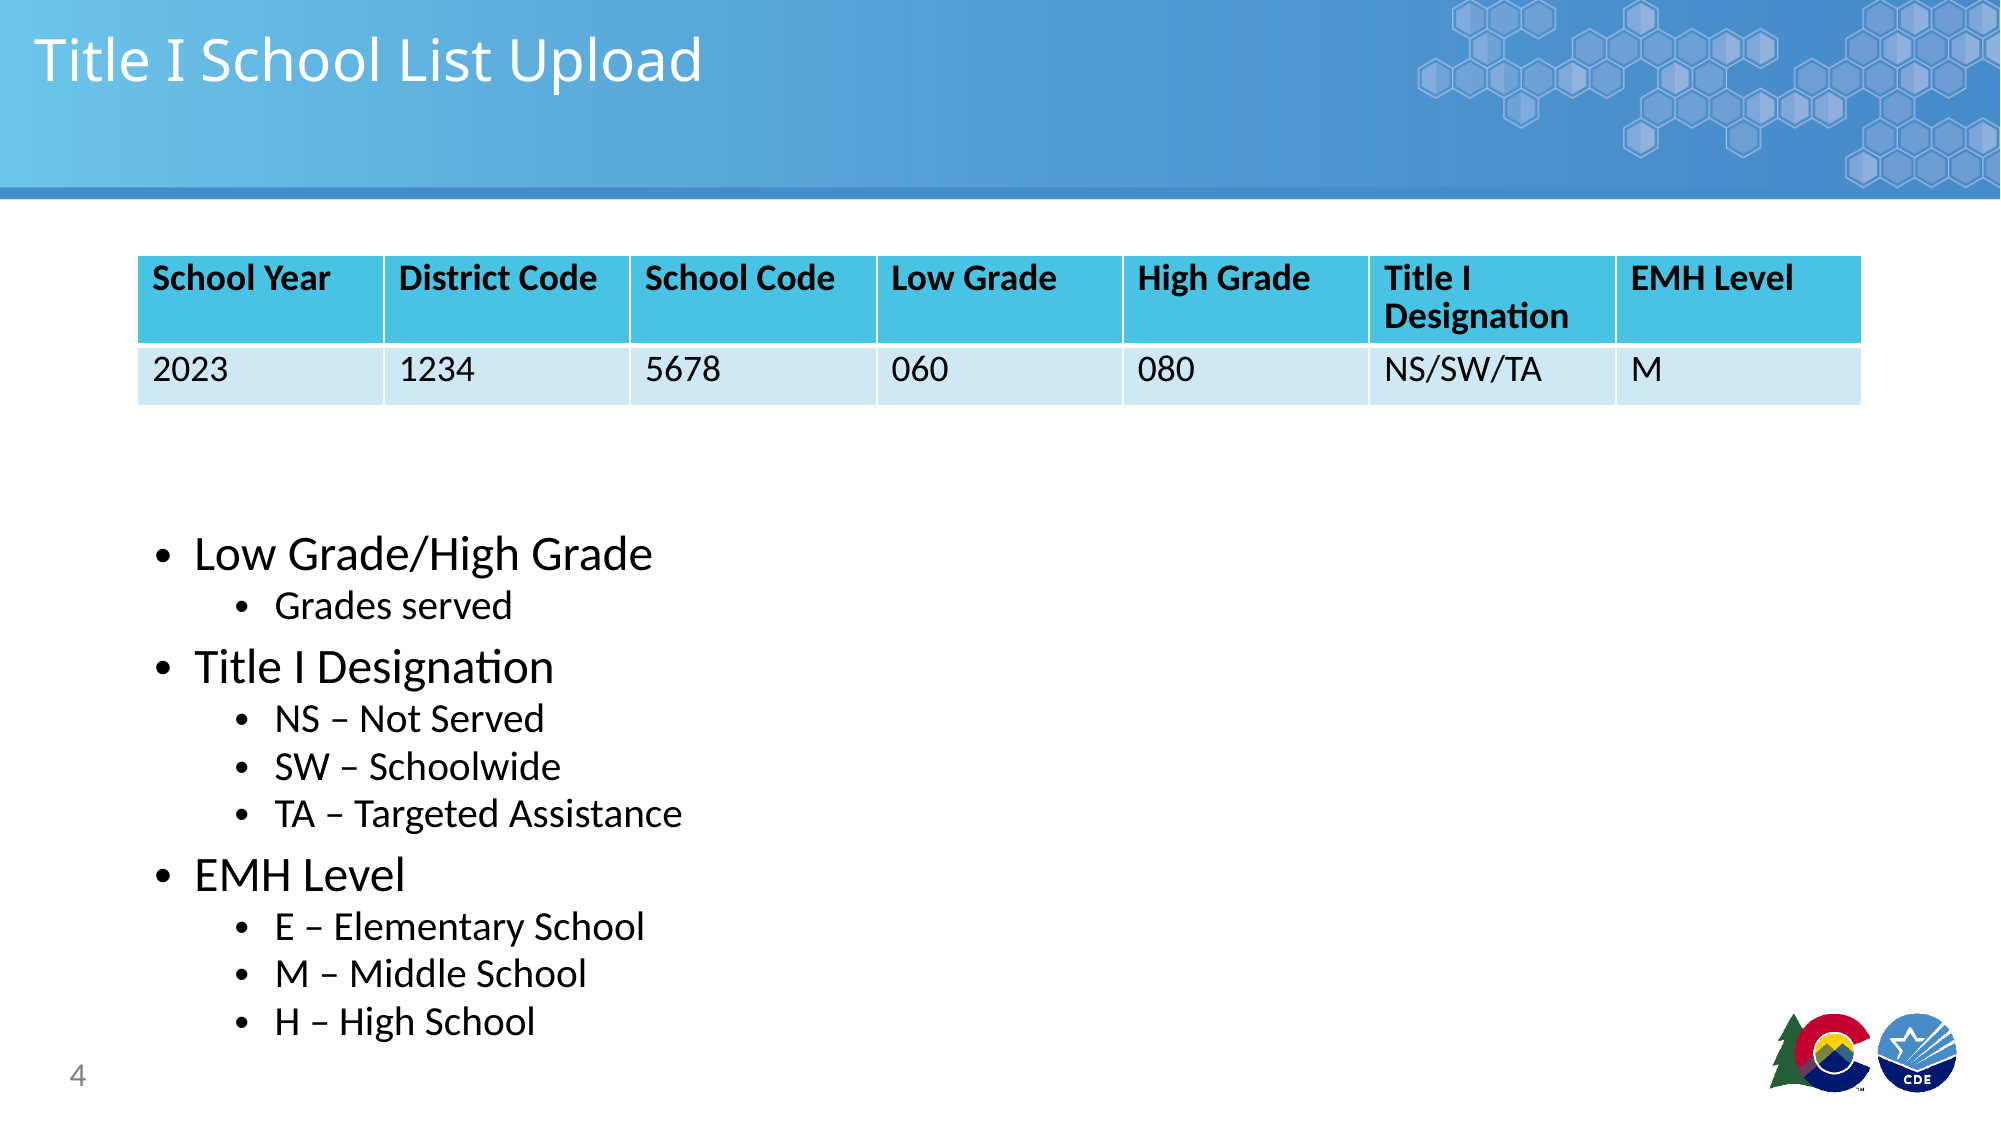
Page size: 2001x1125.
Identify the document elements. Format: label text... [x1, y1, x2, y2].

table_cell 5678 [631, 348, 876, 405]
table_cell 080 [1124, 348, 1368, 405]
title Title I School List Upload [34, 31, 1270, 156]
table_header High Grade [1124, 256, 1368, 343]
table_header School Year [138, 256, 383, 343]
text_box Low Grade/High Grade Grades served Title I Designation NS – Not Served SW – Schoolwide TA – Targeted Assistance EMH Level E – Elementary School M – Middle School H – High School [154, 535, 1725, 1043]
table_cell NS/SW/TA [1370, 348, 1615, 405]
table_cell 2023 [138, 348, 383, 405]
picture [1768, 1012, 1957, 1093]
table_header School Code [631, 256, 876, 343]
table_cell 060 [878, 348, 1122, 405]
table_header Title I Designation [1370, 256, 1615, 343]
table_header EMH Level [1617, 256, 1861, 343]
slide_number 4 [54, 1042, 505, 1103]
table_cell M [1617, 348, 1861, 405]
table_header District Code [385, 256, 629, 343]
picture [0, 0, 2000, 200]
table_header Low Grade [878, 256, 1122, 343]
table_cell 1234 [385, 348, 629, 405]
